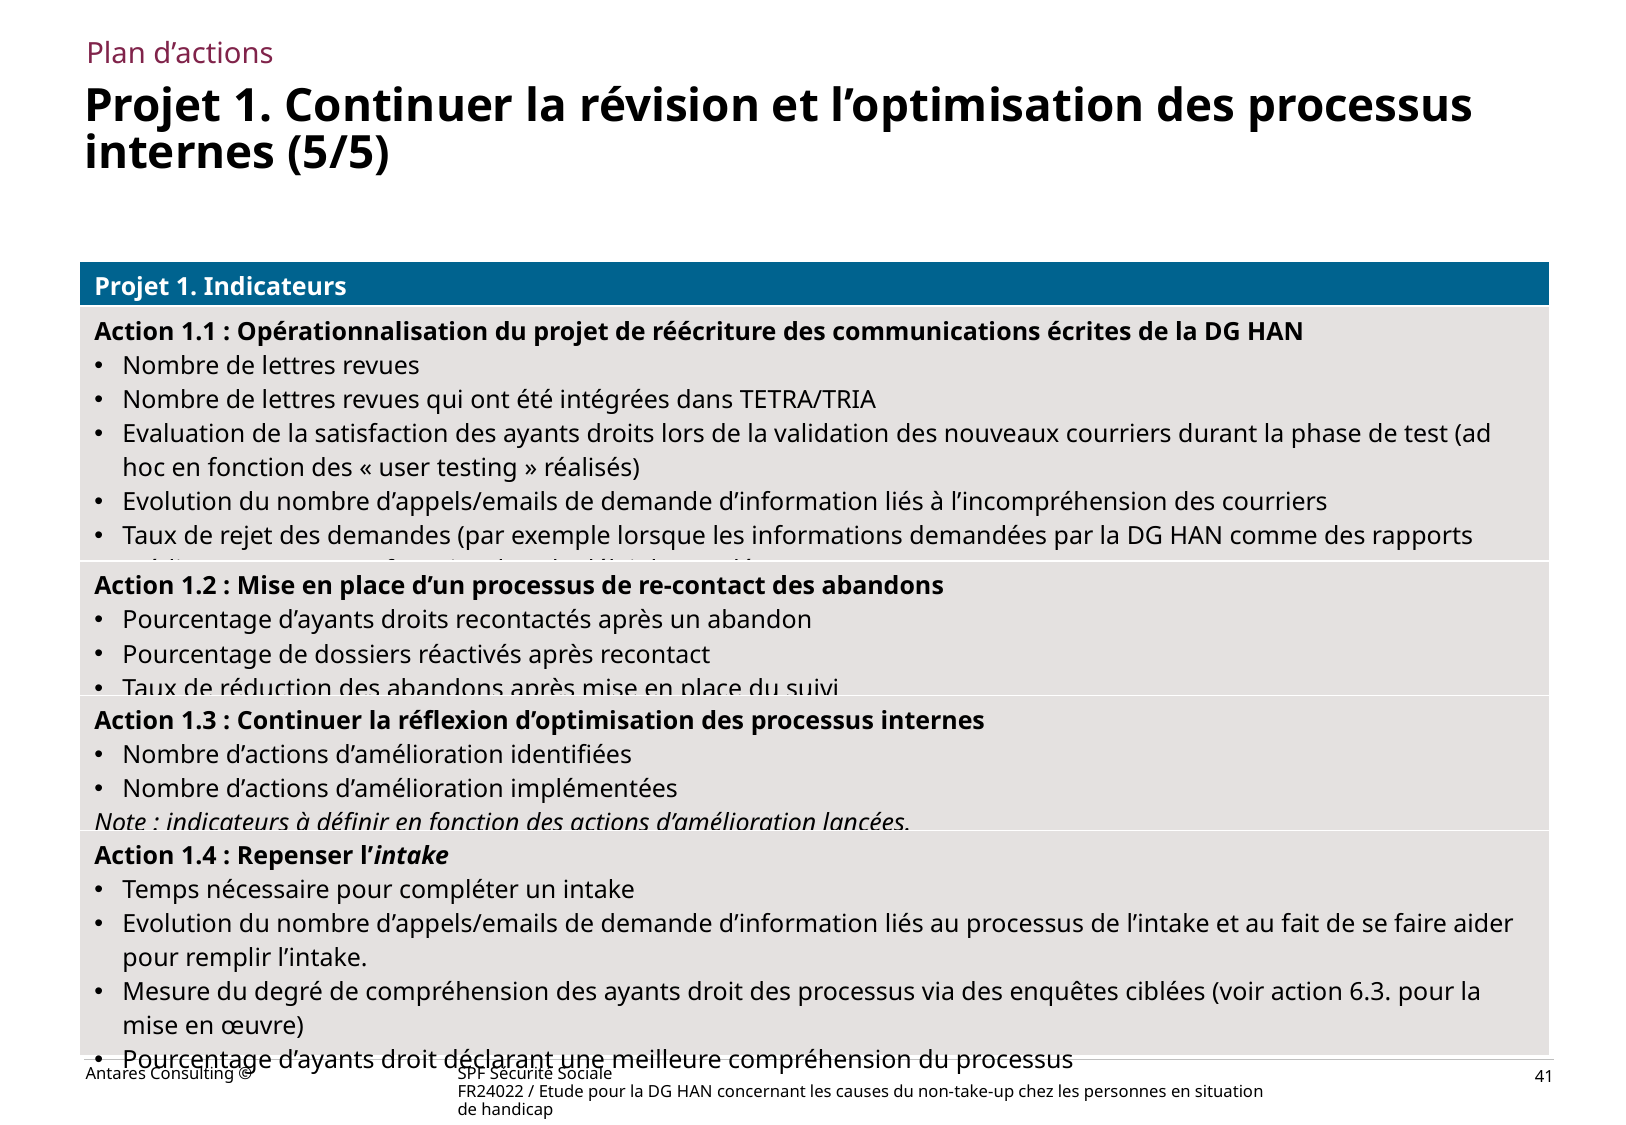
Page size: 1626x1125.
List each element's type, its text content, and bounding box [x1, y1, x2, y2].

table_cell Action 1.3 : Continuer la réflexion d’optimisation des processus internes Nombre d’actions d’amélioration identifiées Nombre d’actions d’amélioration implémentées Note : indicateurs à définir en fonction des actions d’amélioration lancées. [80, 696, 1549, 830]
table_cell Action 1.2 : Mise en place d’un processus de re-contact des abandons Pourcentage d’ayants droits recontactés après un abandon Pourcentage de dossiers réactivés après recontact Taux de réduction des abandons après mise en place du suivi [80, 562, 1549, 695]
title Projet 1. Continuer la révision et l’optimisation des processus internes (5/5) [84, 82, 1550, 229]
table_header Projet 1. Indicateurs [80, 262, 1549, 305]
text_box Plan d’actions [86, 38, 1522, 70]
table_cell Action 1.1 : Opérationnalisation du projet de réécriture des communications écrites de la DG HAN Nombre de lettres revues Nombre de lettres revues qui ont été intégrées dans TETRA/TRIA Evaluation de la satisfaction des ayants droits lors de la validation des nouveaux courriers durant la phase de test (ad hoc en fonction des « user testing » réalisés) Evolution du nombre d’appels/emails de demande d’information liés à l’incompréhension des courriers Taux de rejet des demandes (par exemple lorsque les informations demandées par la DG HAN comme des rapports médicaux ne sont pas fournies dans le délai demandé) [80, 307, 1549, 560]
table_cell Action 1.4 : Repenser l’intake Temps nécessaire pour compléter un intake Evolution du nombre d’appels/emails de demande d’information liés au processus de l’intake et au fait de se faire aider pour remplir l’intake. Mesure du degré de compréhension des ayants droit des processus via des enquêtes ciblées (voir action 6.3. pour la mise en œuvre) Pourcentage d’ayants droit déclarant une meilleure compréhension du processus [80, 831, 1549, 1062]
